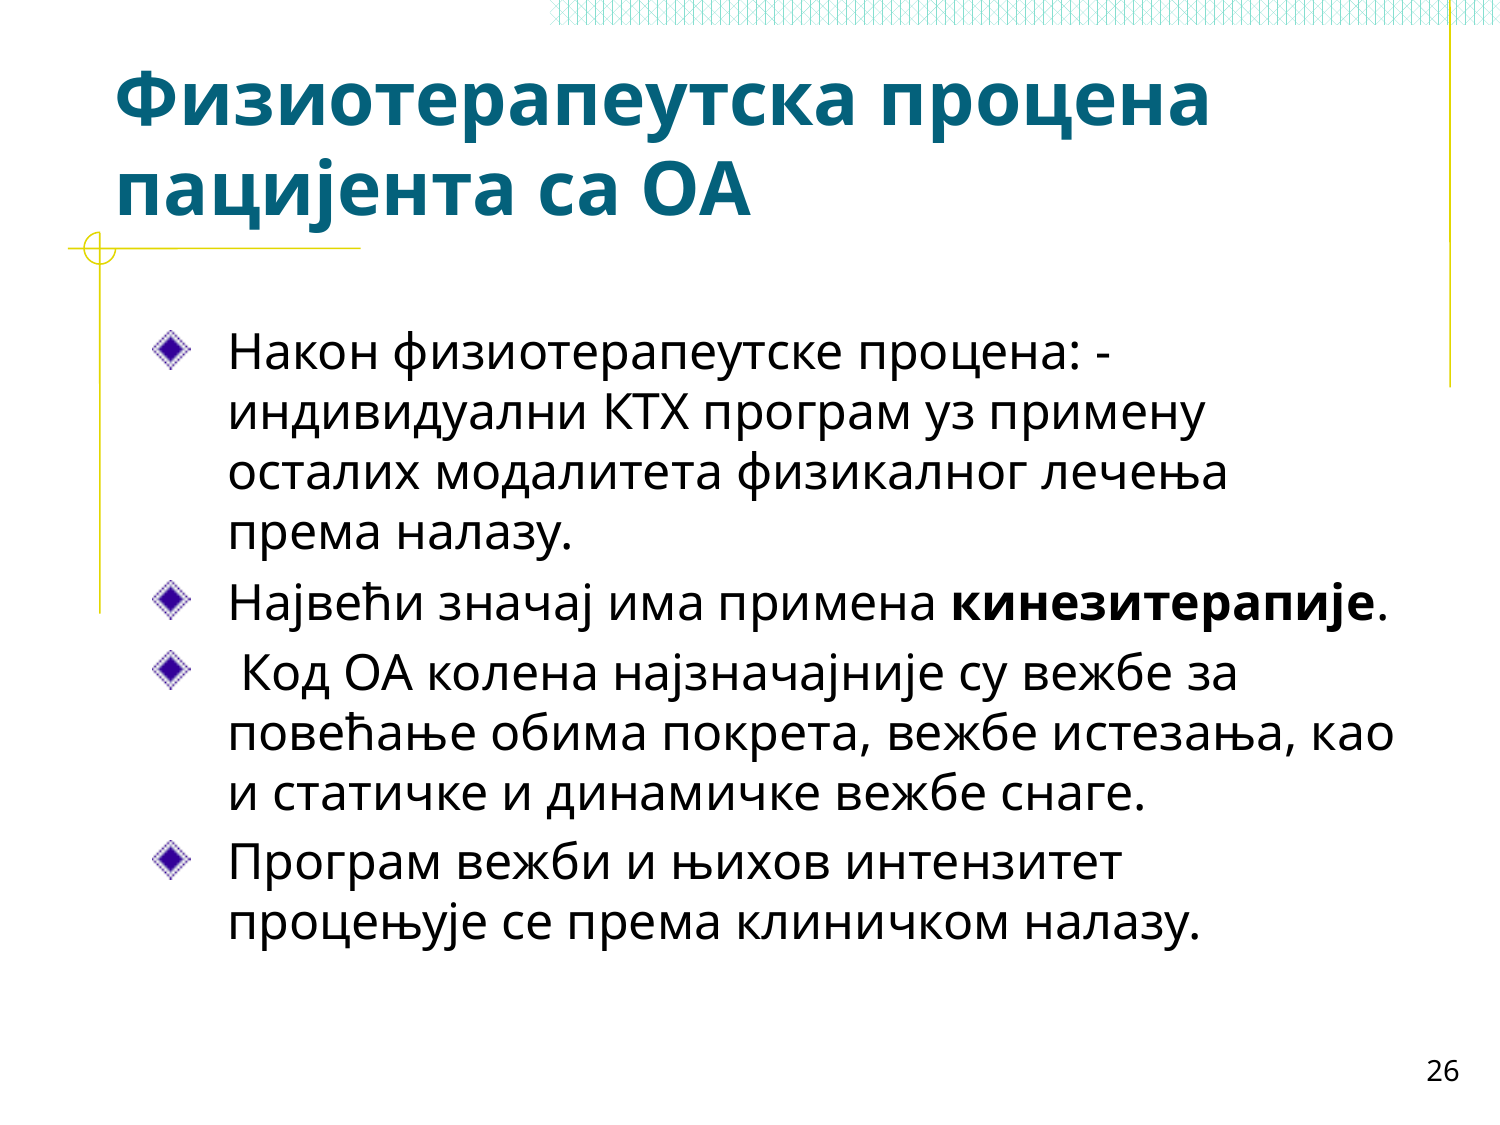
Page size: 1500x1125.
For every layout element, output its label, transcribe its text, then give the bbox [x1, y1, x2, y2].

list Након физиотерапеутске процена: - индивидуални КТХ програм уз примену осталих модалитета физикалног лечења према налазу. Највећи значај има примена кинезитерапије. Код ОА колена најзначајније су вежбе за повећање обима покрета, вежбе истезања, као и статичке и динамичке вежбе снаге. Програм вежби и њихов интензитет процењује се према клиничком налазу. [137, 312, 1413, 988]
picture [152, 580, 191, 620]
title Физиотерапеутска процена пацијента са ОА [99, 49, 1376, 238]
slide_number 26 [1162, 1025, 1475, 1100]
picture [152, 330, 191, 370]
picture [152, 840, 191, 880]
picture [152, 650, 191, 690]
